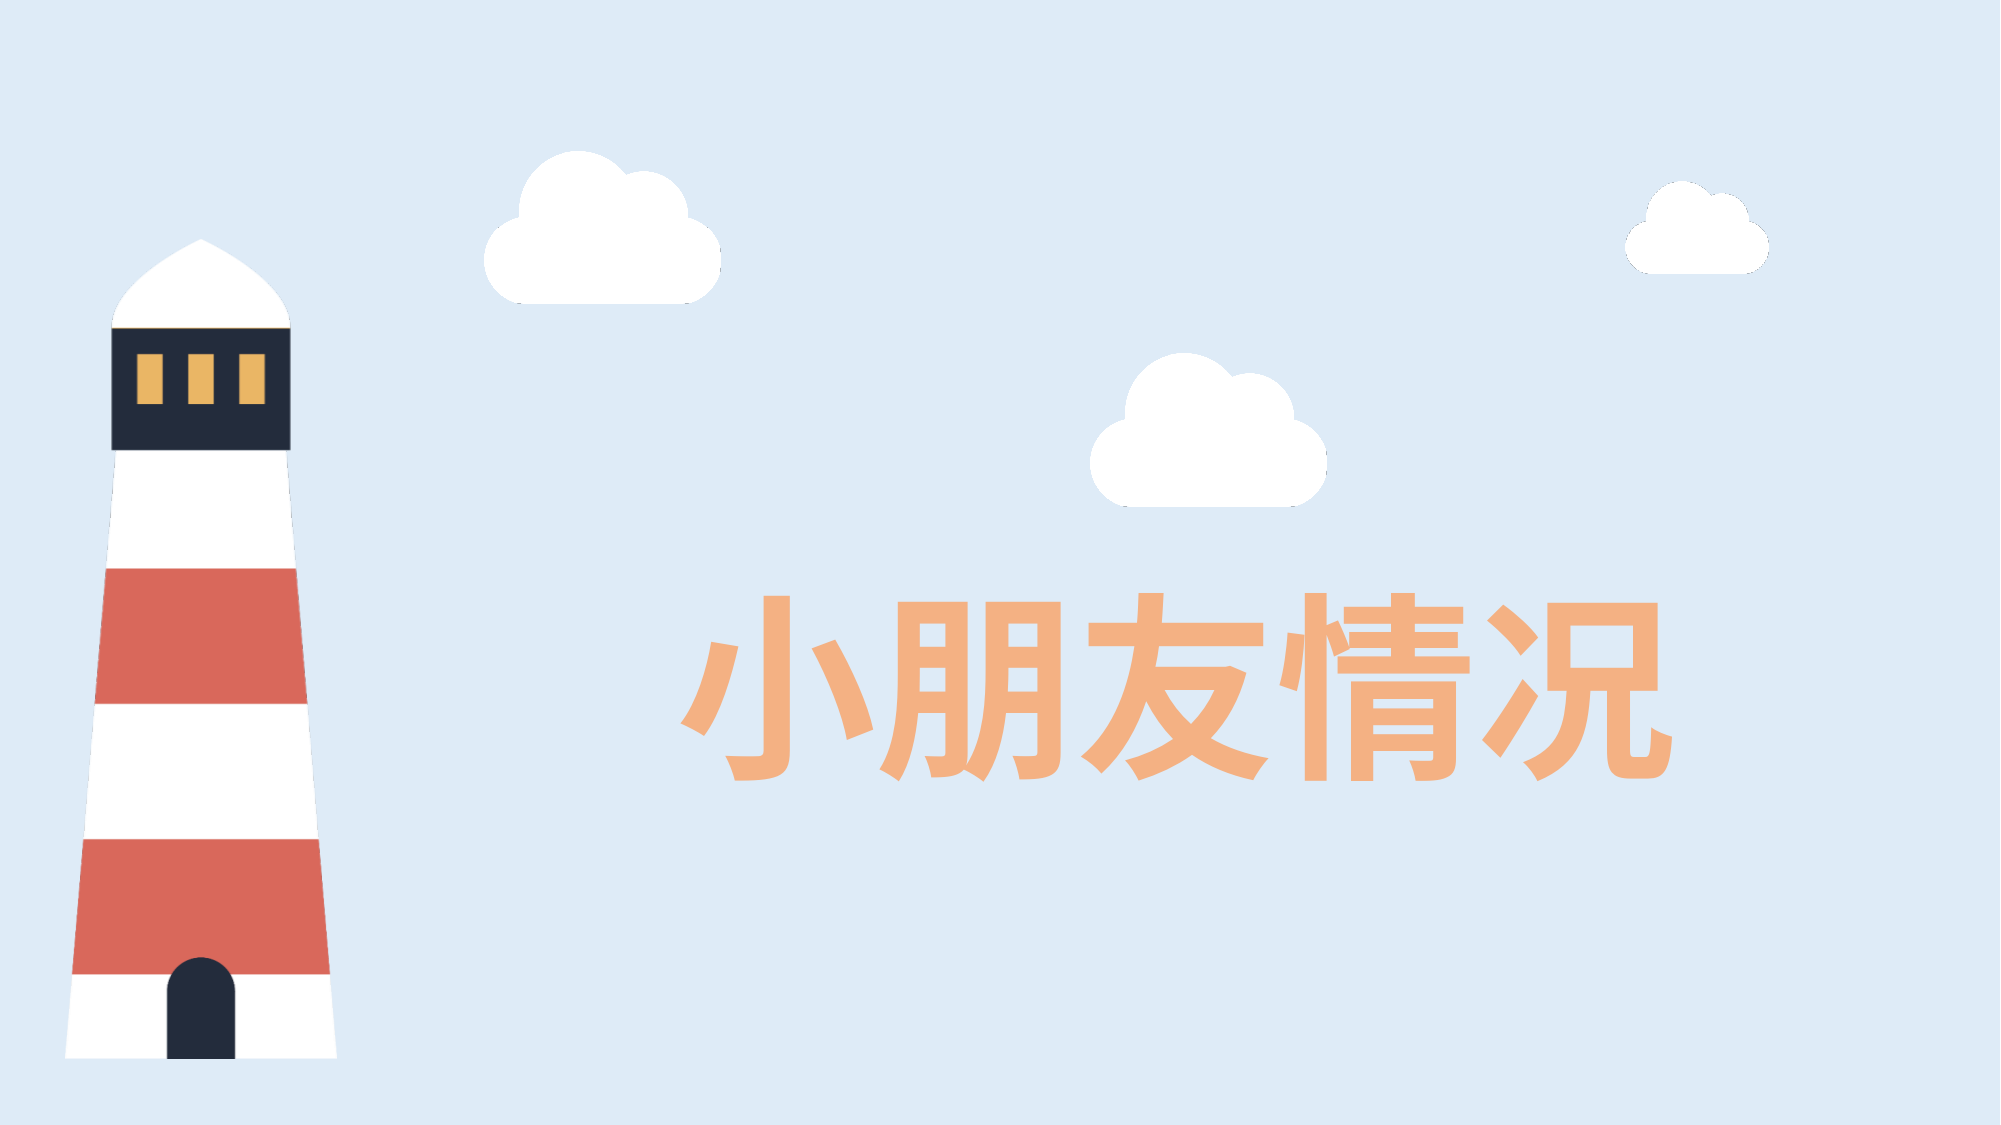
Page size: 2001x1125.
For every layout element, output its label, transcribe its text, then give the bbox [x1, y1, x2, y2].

picture [484, 151, 721, 304]
picture [1625, 181, 1769, 274]
text_box 小朋友情况 [661, 555, 1812, 811]
picture [65, 239, 337, 1060]
picture [1090, 353, 1327, 507]
